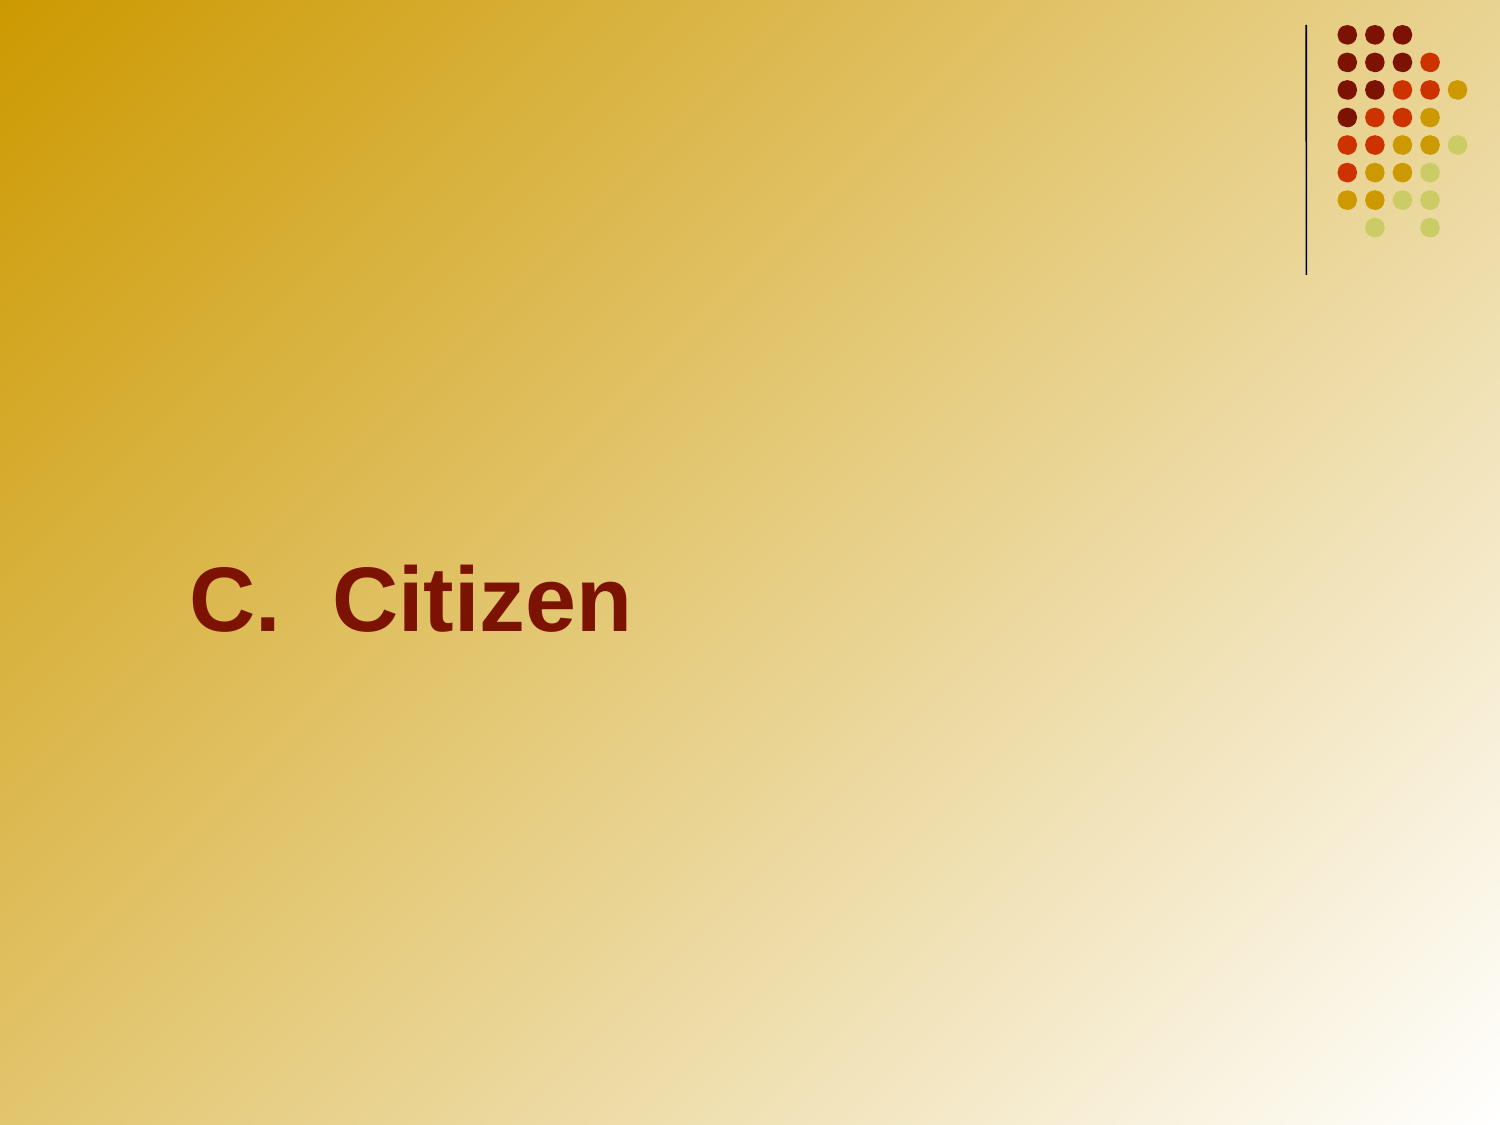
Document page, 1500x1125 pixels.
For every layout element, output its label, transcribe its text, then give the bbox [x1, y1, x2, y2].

text_box C. Citizen [174, 532, 1300, 658]
